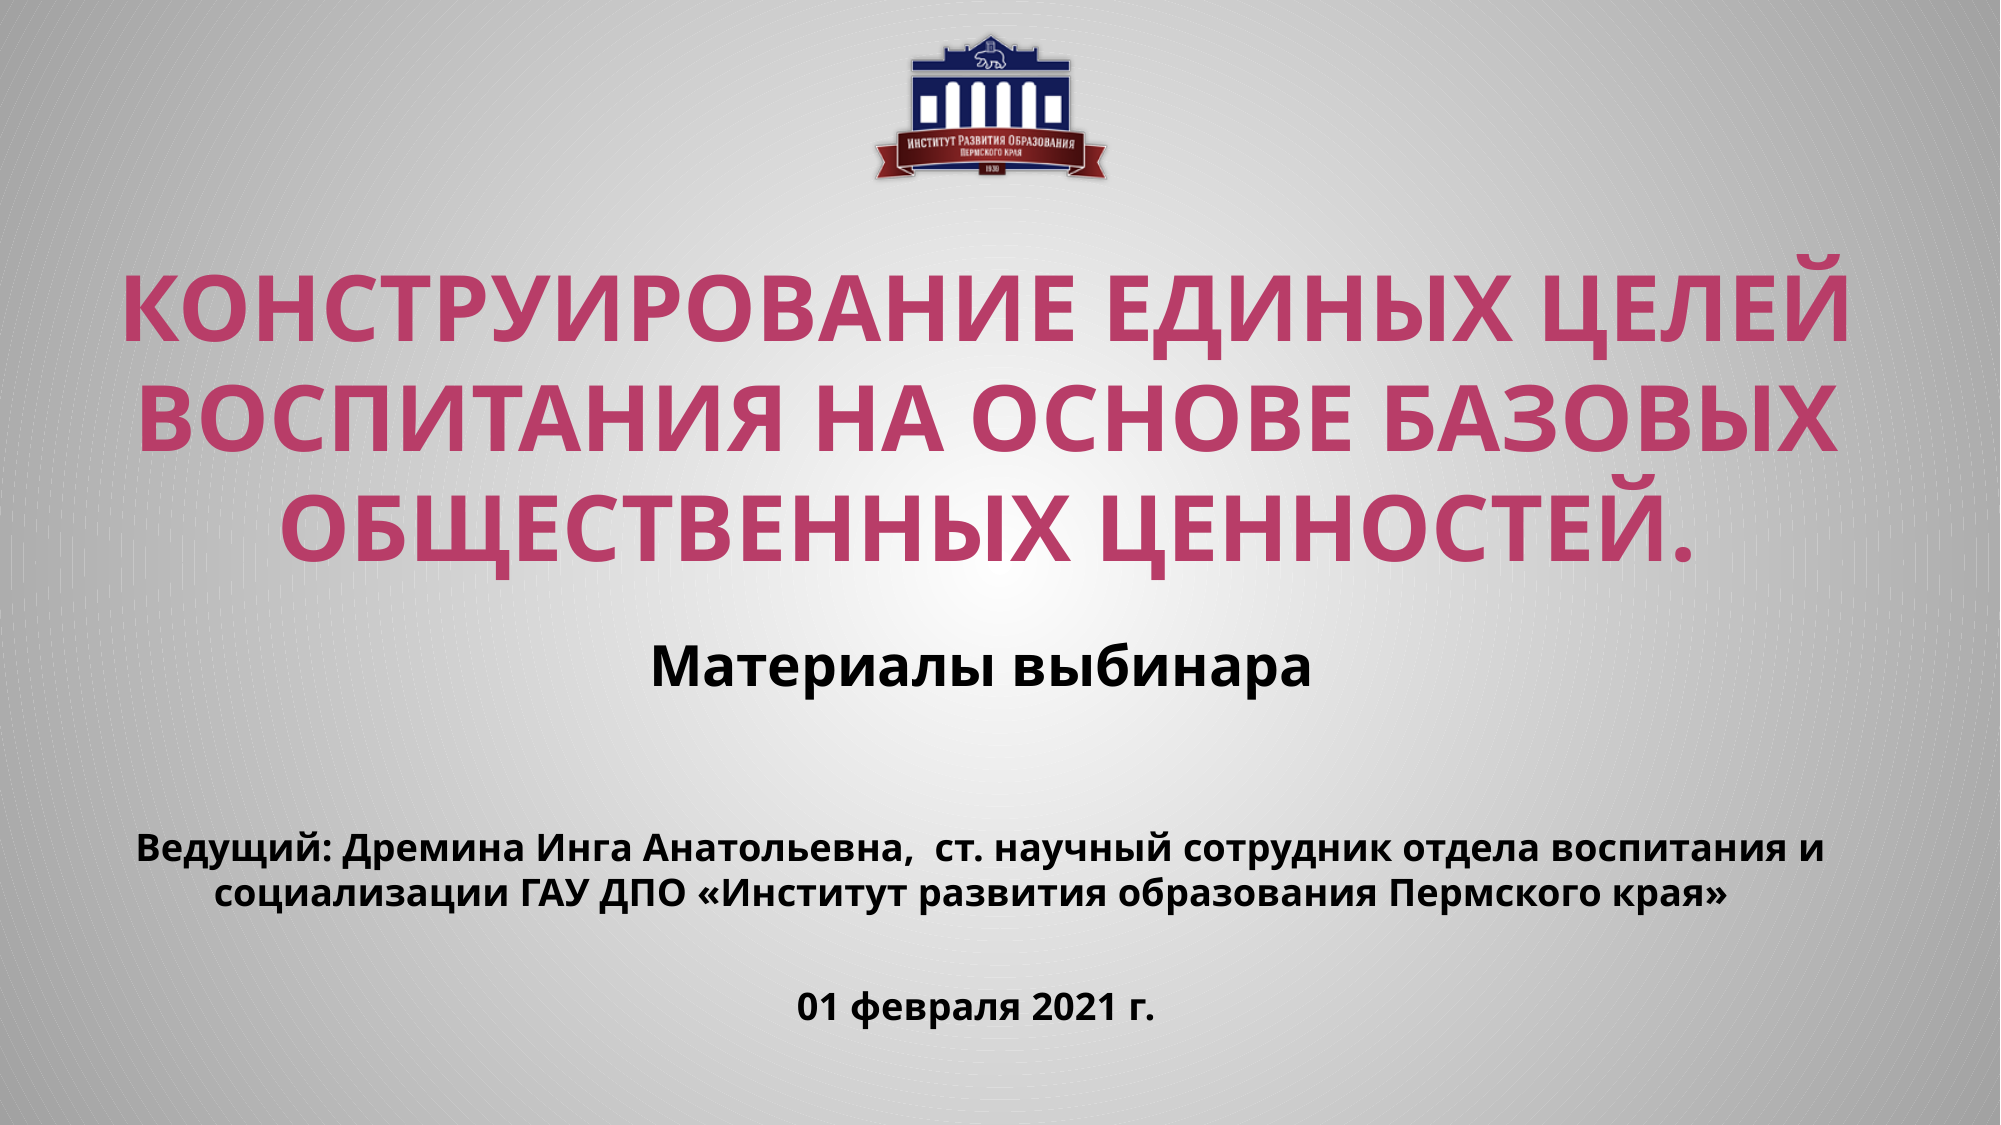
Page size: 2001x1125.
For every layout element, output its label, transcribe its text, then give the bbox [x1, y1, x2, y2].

title Конструирование единых целей воспитания на основе базовых общественных ценностей. [45, 267, 1931, 680]
subtitle Материалы выбинара Ведущий: Дремина Инга Анатольевна, ст. научный сотрудник отдела воспитания и социализации ГАУ ДПО «Институт развития образования Пермского края» 01 февраля 2021 г. [111, 630, 1852, 1091]
picture [869, 29, 1113, 185]
